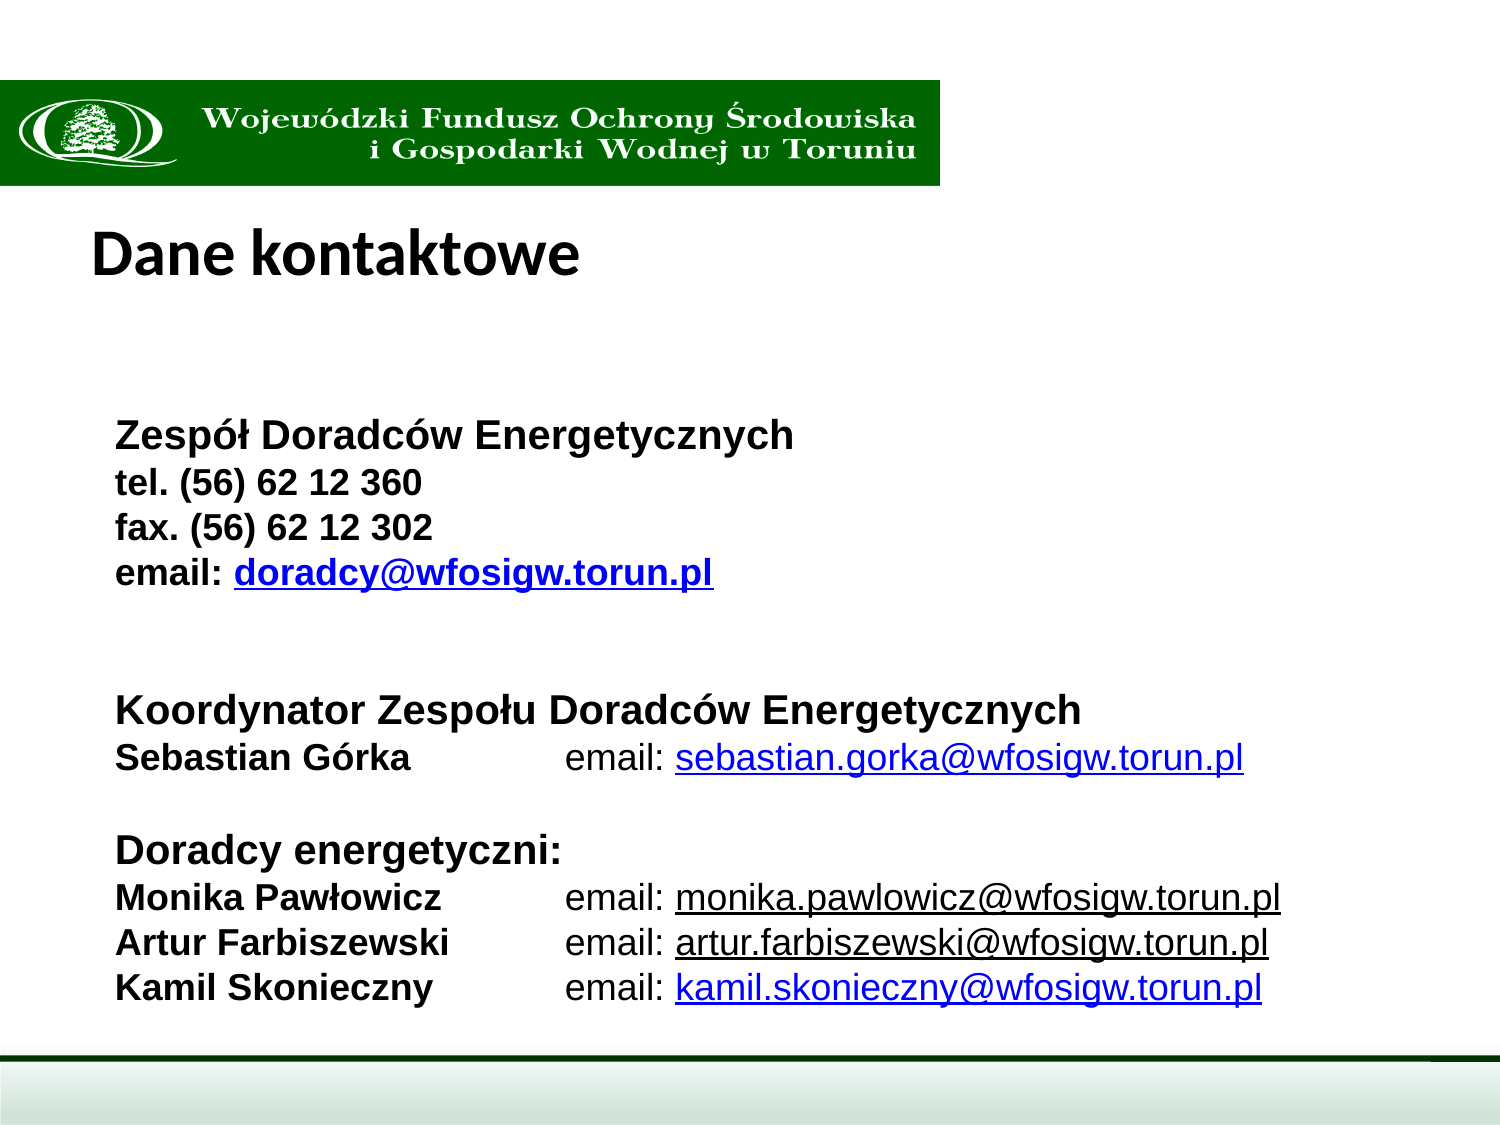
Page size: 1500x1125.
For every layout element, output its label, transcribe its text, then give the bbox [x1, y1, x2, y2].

picture [0, 80, 940, 187]
picture [0, 918, 1500, 1125]
text_box Dane kontaktowe [76, 184, 1498, 408]
text_box Zespół Doradców Energetycznych tel. (56) 62 12 360 fax. (56) 62 12 302 email: doradcy@wfosigw.torun.pl Koordynator Zespołu Doradców Energetycznych Sebastian Górka email: sebastian.gorka@wfosigw.torun.pl Doradcy energetyczni: Monika Pawłowicz email: monika.pawlowicz@wfosigw.torun.pl Artur Farbiszewski email: artur.farbiszewski@wfosigw.torun.pl Kamil Skonieczny email: kamil.skonieczny@wfosigw.torun.pl [100, 350, 1500, 918]
